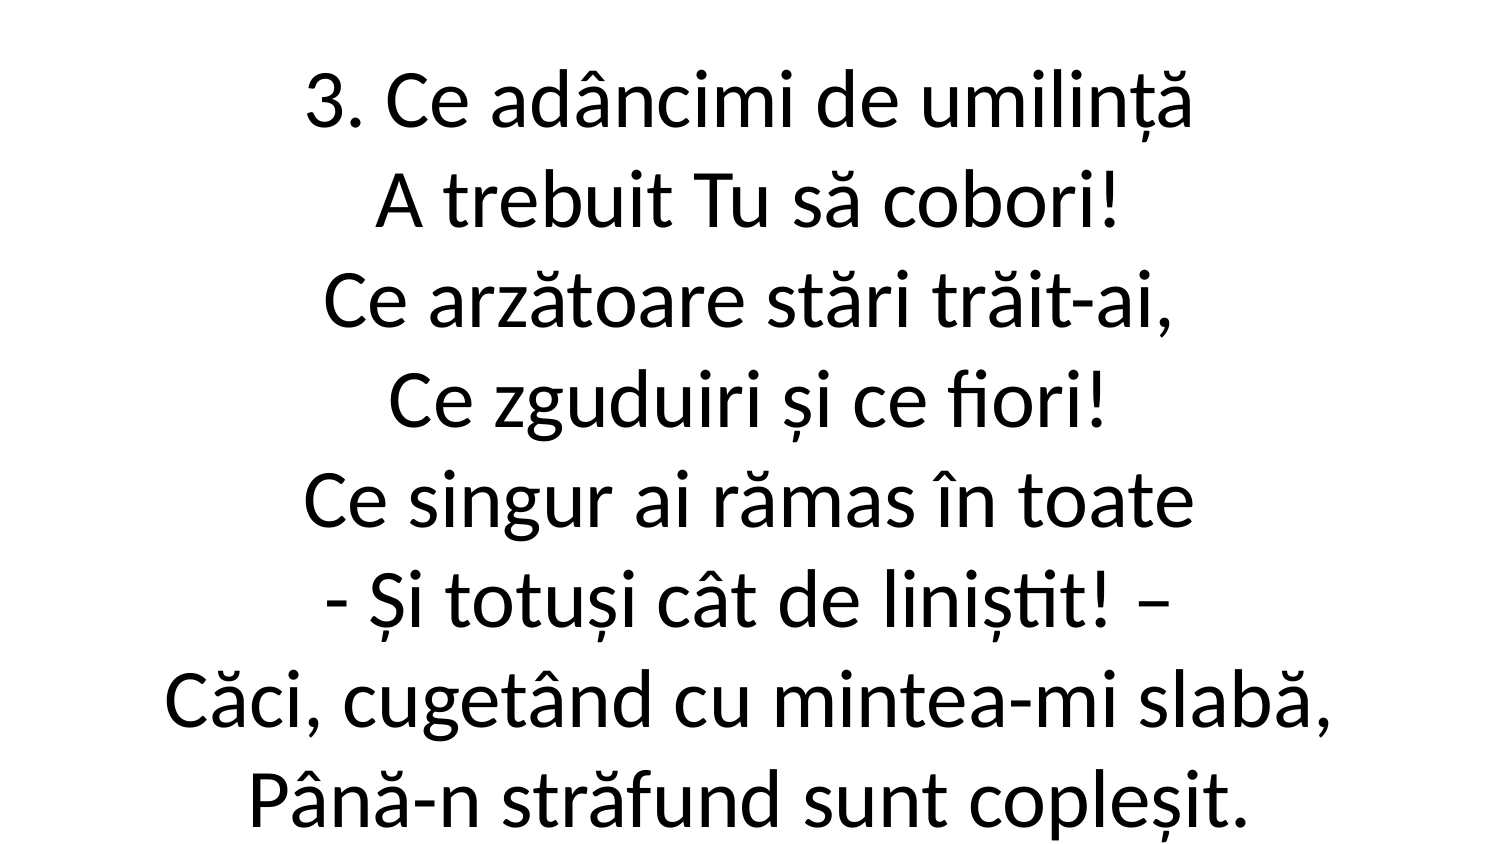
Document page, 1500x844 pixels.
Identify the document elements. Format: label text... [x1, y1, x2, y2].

text_box 3. Ce adâncimi de umilință A trebuit Tu să cobori! Ce arzătoare stări trăit-ai, Ce zguduiri și ce fiori! Ce singur ai rămas în toate - Și totuși cât de liniștit! – Căci, cugetând cu mintea-mi slabă, Până-n străfund sunt copleșit. [149, 0, 1350, 844]
